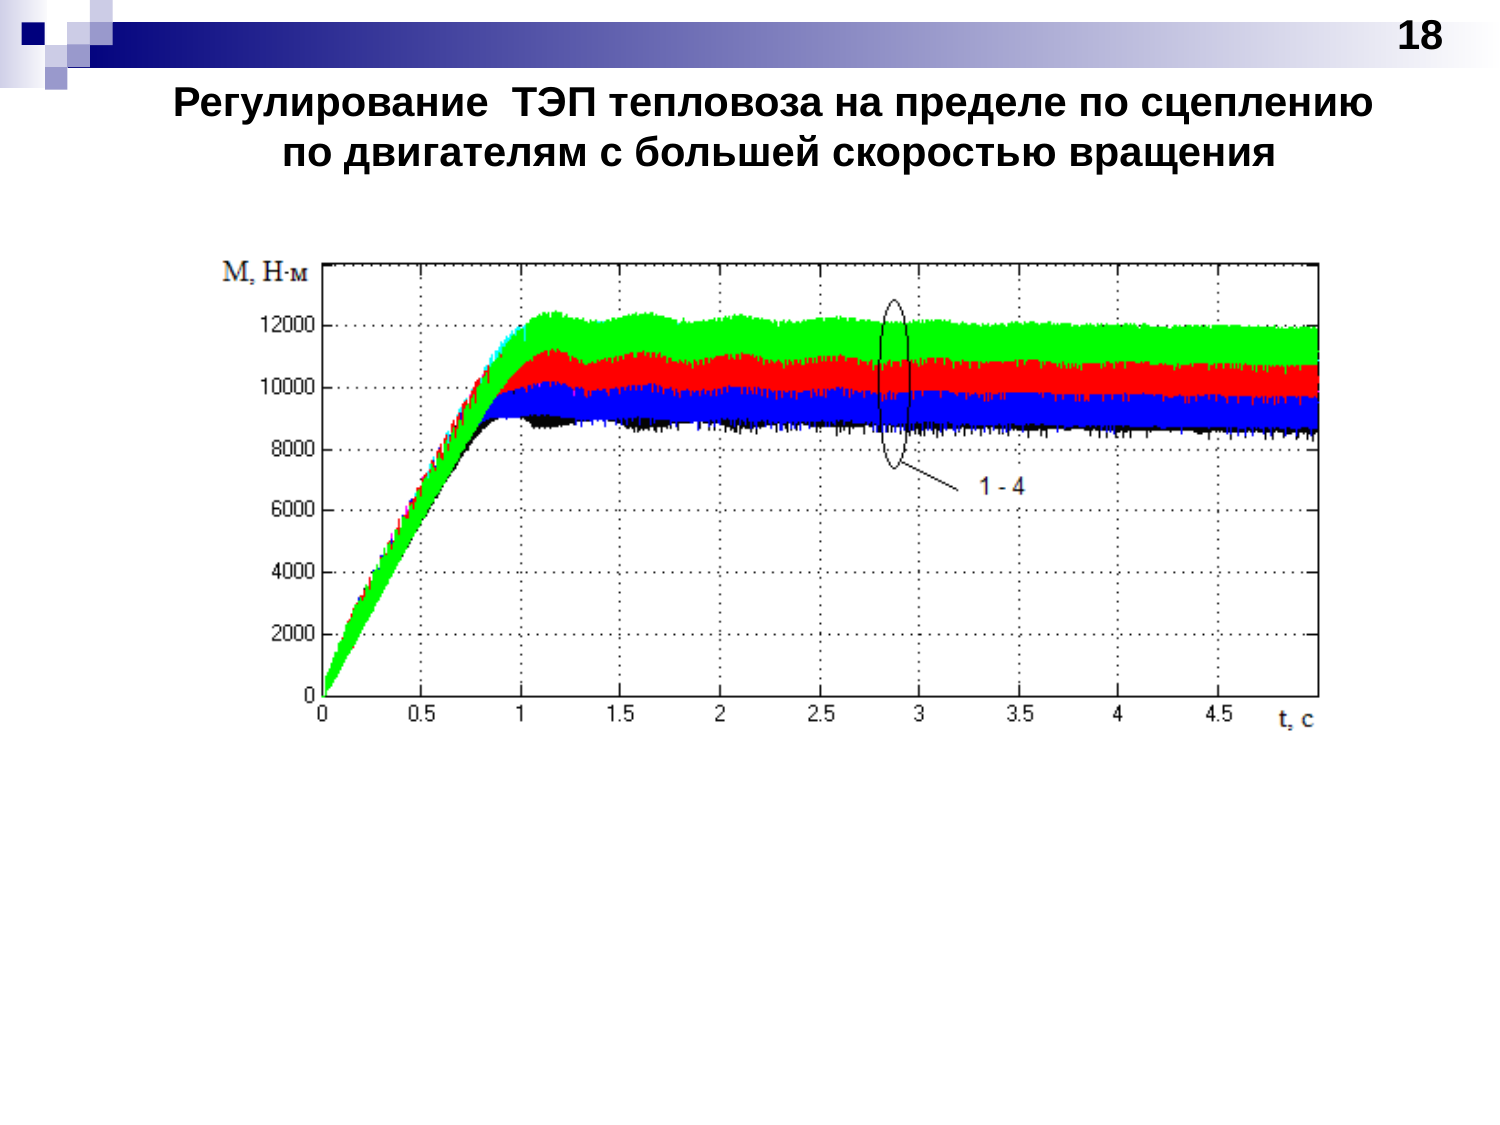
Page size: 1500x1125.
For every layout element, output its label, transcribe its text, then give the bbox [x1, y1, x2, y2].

picture [215, 243, 1339, 740]
text_box 18 [1340, 0, 1500, 65]
text_box Регулирование ТЭП тепловоза на пределе по сцеплению по двигателям с большей скоростью вращения [100, 67, 1447, 183]
